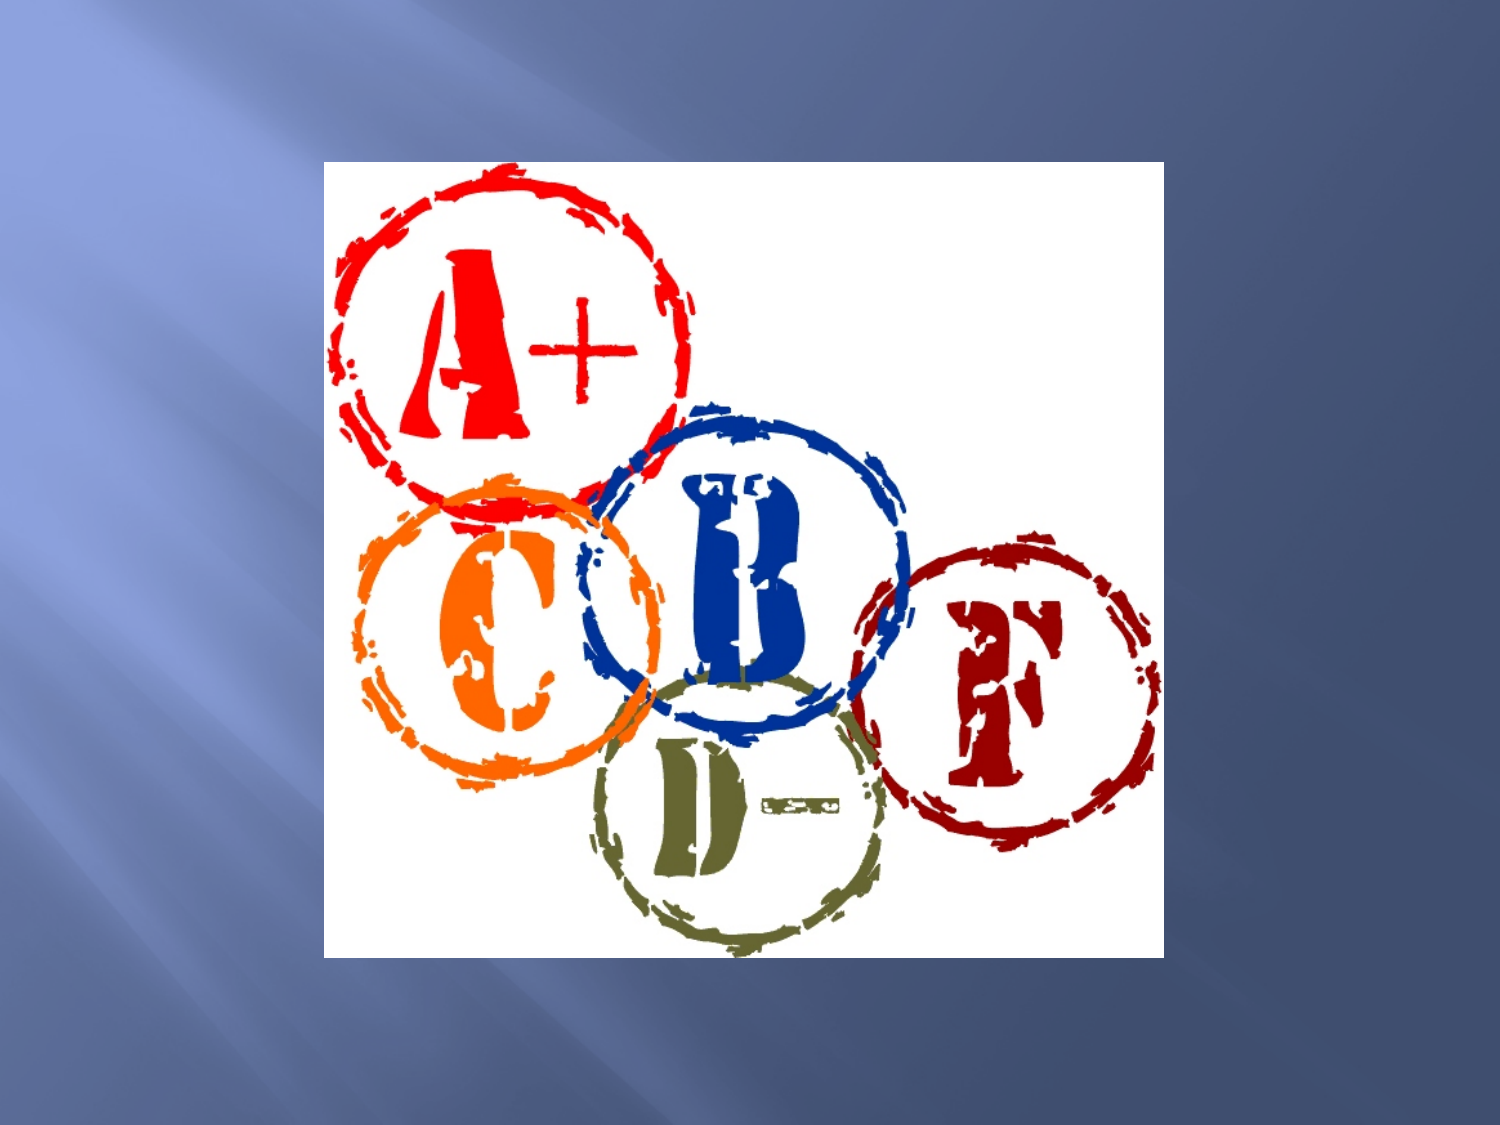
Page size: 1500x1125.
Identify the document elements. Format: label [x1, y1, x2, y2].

list [324, 162, 1165, 958]
